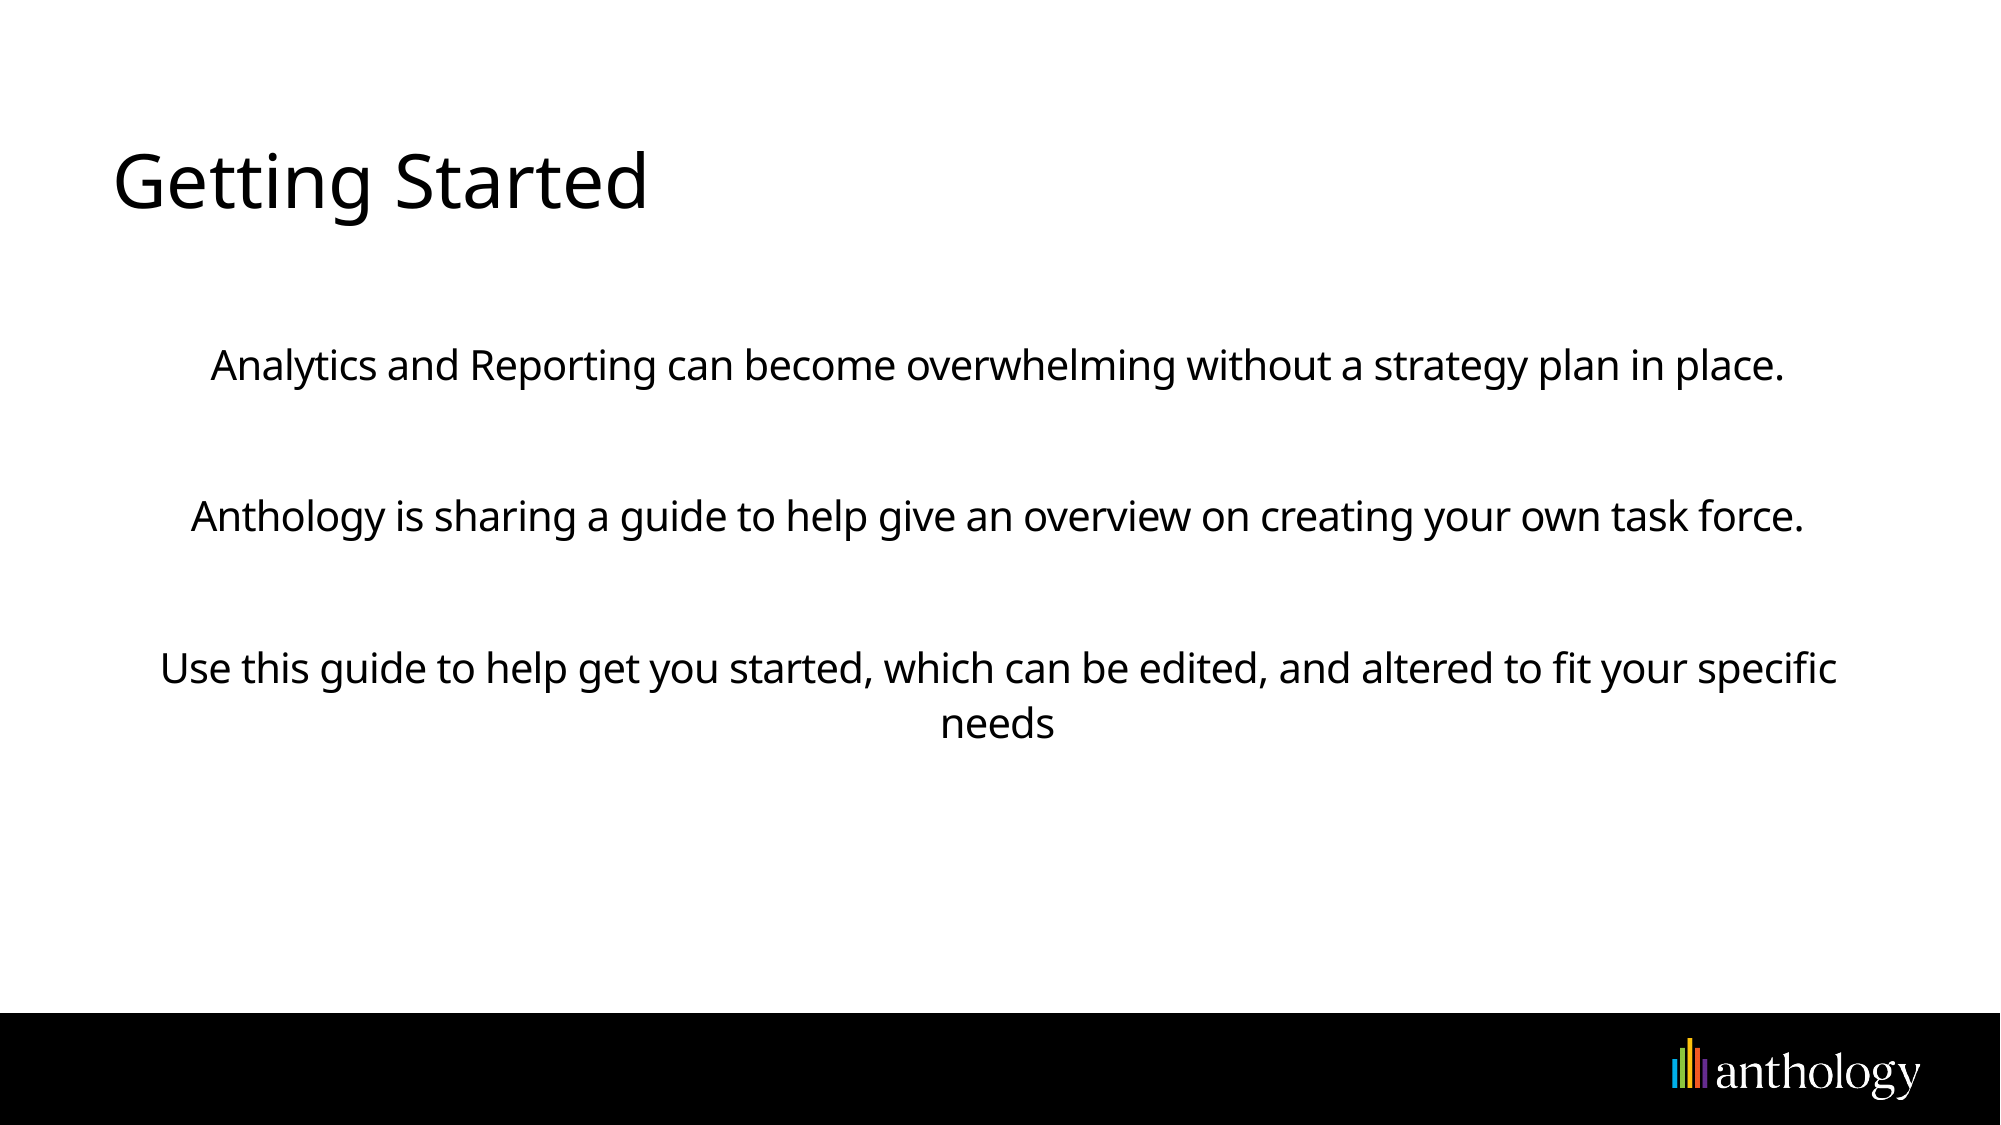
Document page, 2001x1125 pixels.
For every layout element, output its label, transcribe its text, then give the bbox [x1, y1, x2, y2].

title Getting Started [112, 47, 1883, 225]
list Analytics and Reporting can become overwhelming without a strategy plan in place. Anthology is sharing a guide to help give an overview on creating your own task force. Use this guide to help get you started, which can be edited, and altered to fit your specific needs [112, 262, 1883, 992]
